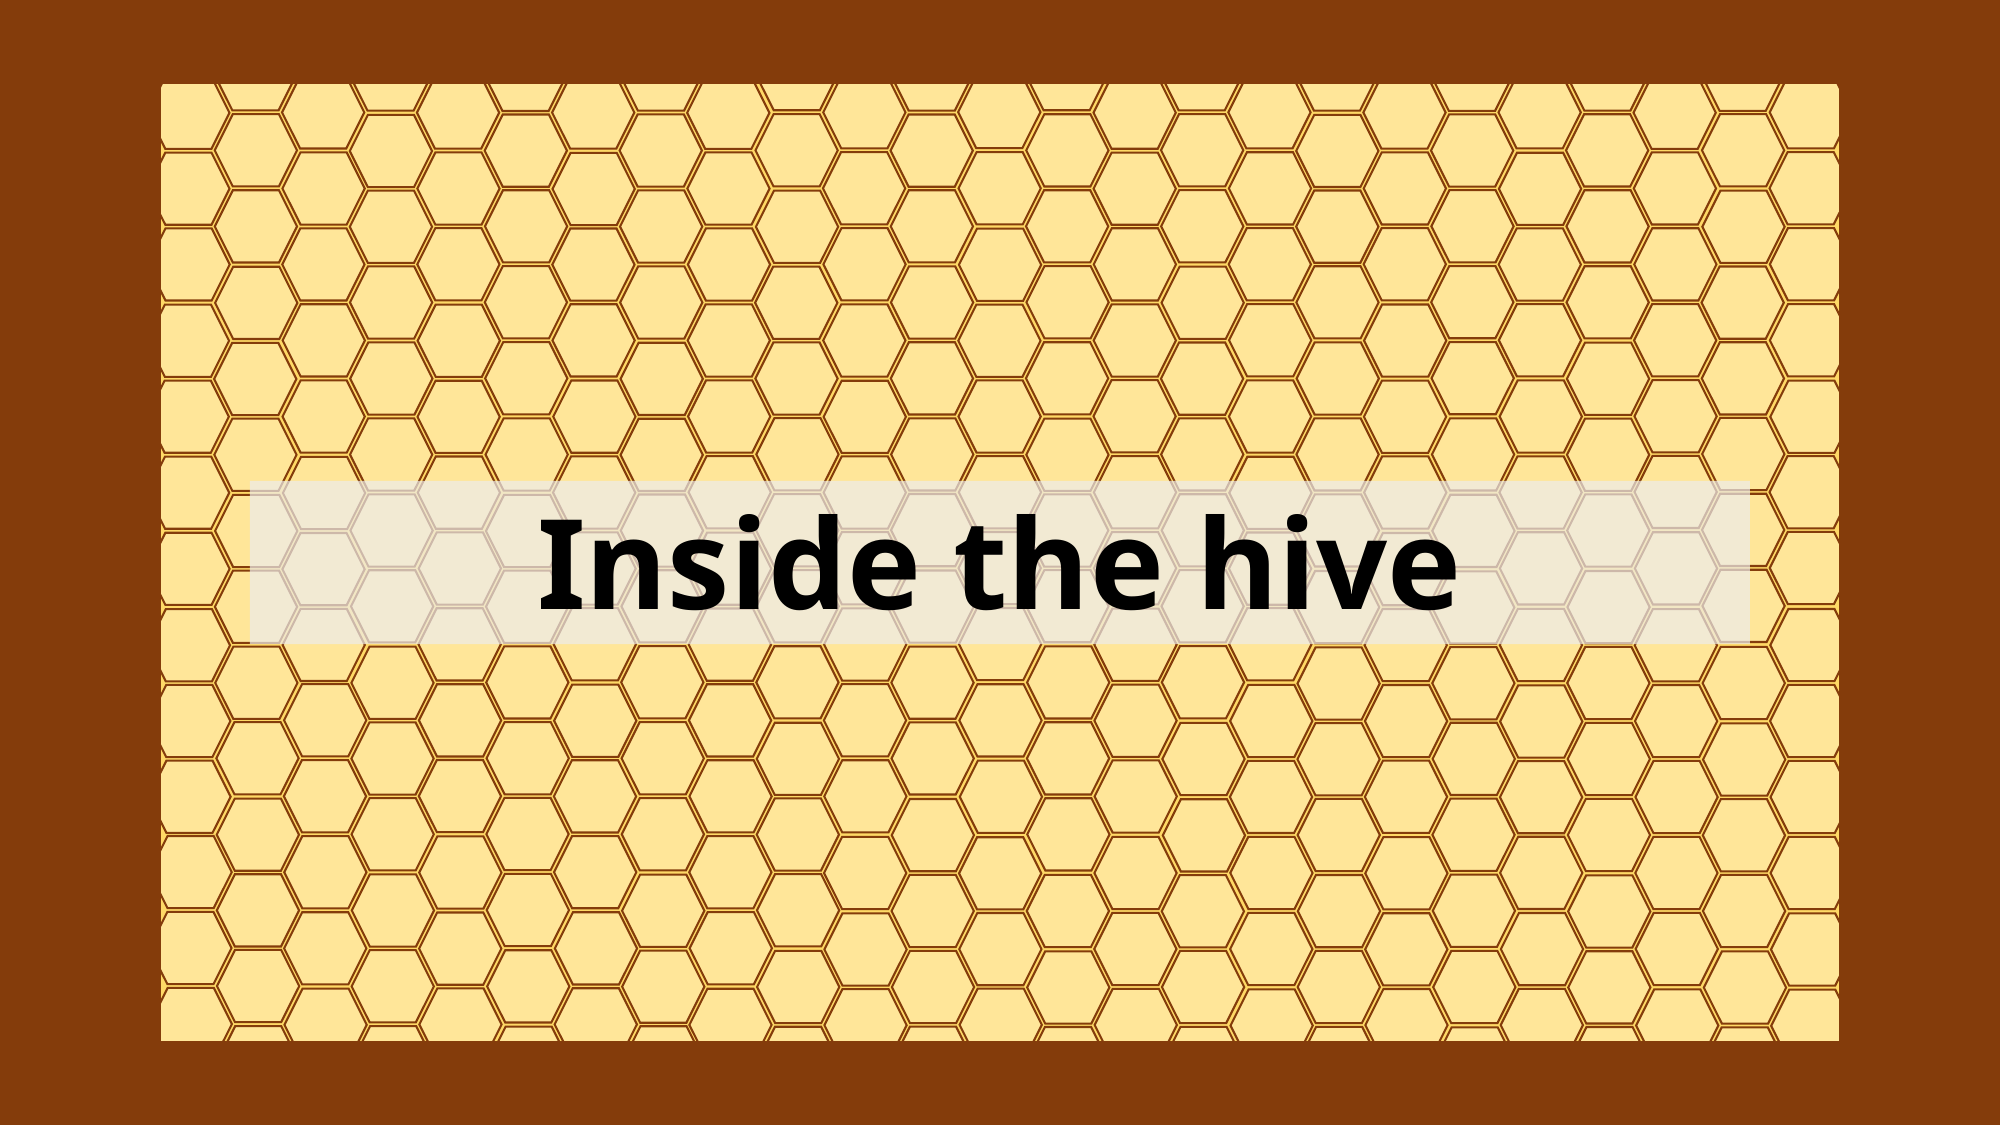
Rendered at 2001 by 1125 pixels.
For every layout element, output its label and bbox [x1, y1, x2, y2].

text_box [0, 0, 2000, 1125]
